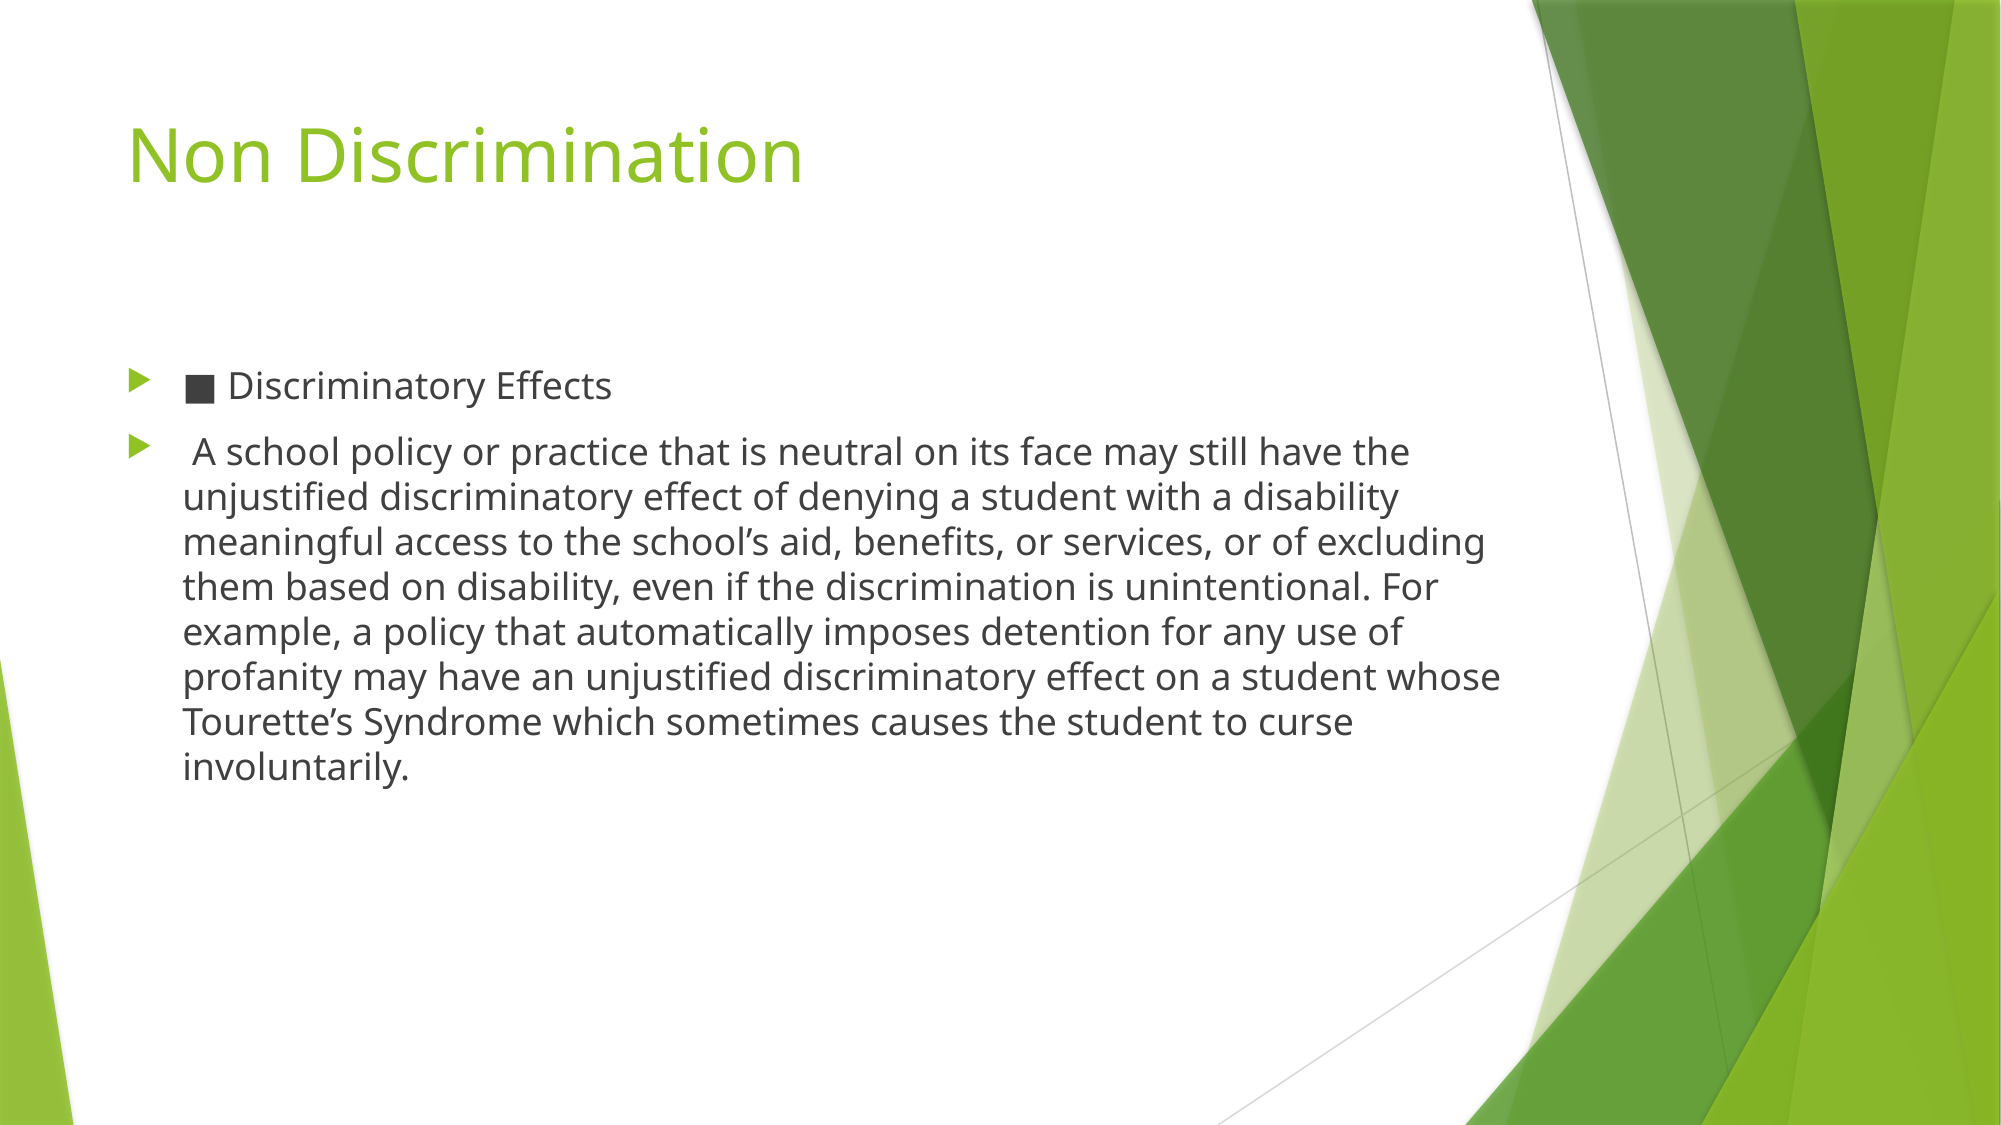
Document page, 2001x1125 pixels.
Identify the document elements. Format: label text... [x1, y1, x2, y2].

list ■ Discriminatory Effects A school policy or practice that is neutral on its face may still have the unjustified discriminatory effect of denying a student with a disability meaningful access to the school’s aid, benefits, or services, or of excluding them based on disability, even if the discrimination is unintentional. For example, a policy that automatically imposes detention for any use of profanity may have an unjustified discriminatory effect on a student whose Tourette’s Syndrome which sometimes causes the student to curse involuntarily. [111, 354, 1522, 992]
title Non Discrimination [111, 99, 1522, 317]
